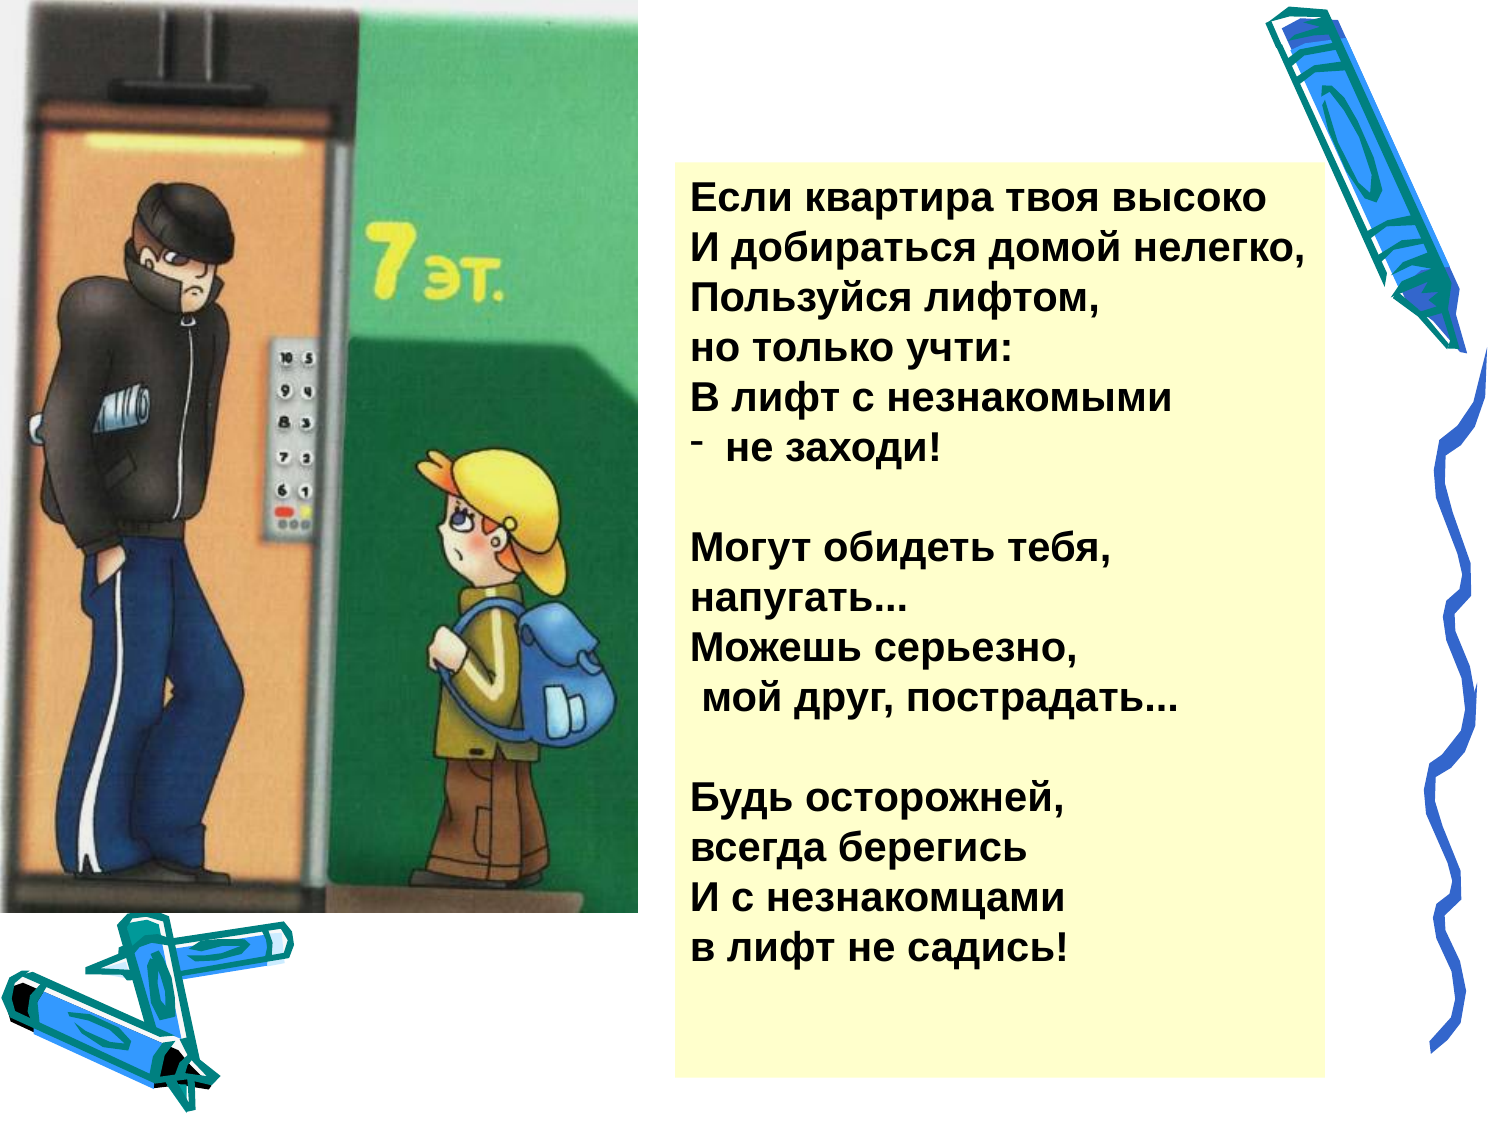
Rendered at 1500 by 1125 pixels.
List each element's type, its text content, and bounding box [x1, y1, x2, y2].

text_box Если квартира твоя высоко И добираться домой нелегко, Пользуйся лифтом, но только учти: В лифт с незнакомыми не заходи! Могут обидеть тебя, напугать... Можешь серьезно, мой друг, пострадать... Будь осторожней, всегда берегись И с незнакомцами в лифт не садись! [675, 162, 1325, 1078]
picture [0, 0, 638, 913]
